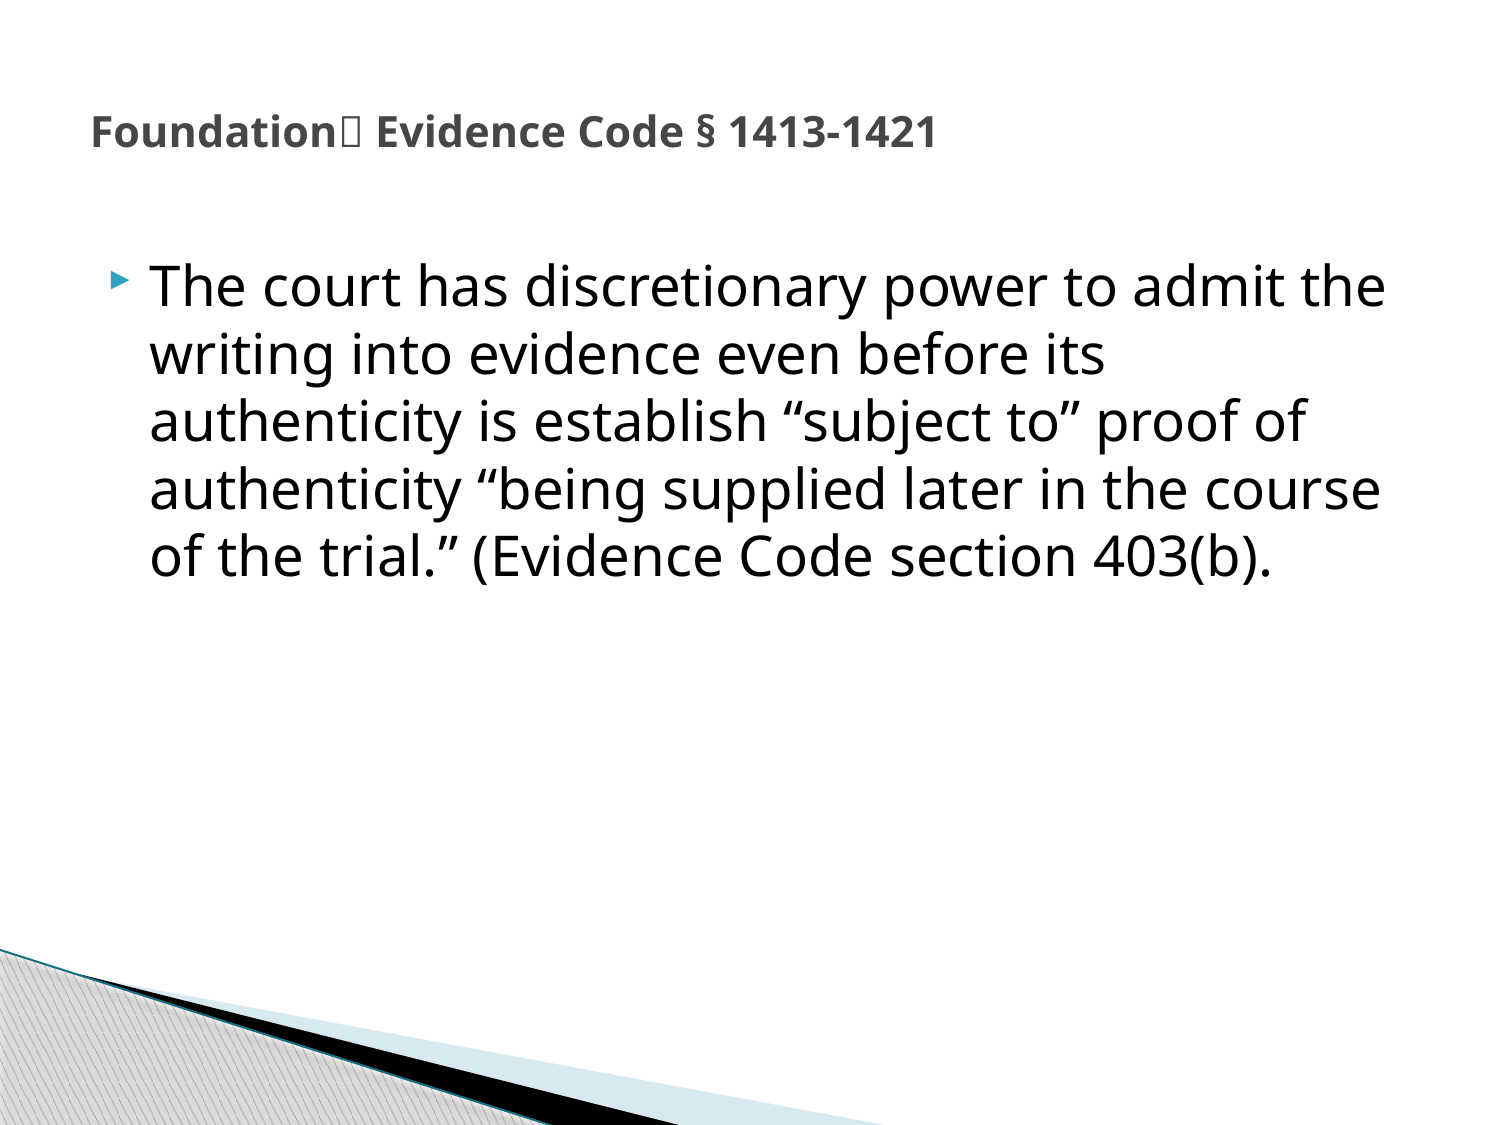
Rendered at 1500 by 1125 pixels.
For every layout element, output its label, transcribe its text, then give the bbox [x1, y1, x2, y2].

title Foundation Evidence Code § 1413-1421 [75, 45, 1425, 233]
list The court has discretionary power to admit the writing into evidence even before its authenticity is establish “subject to” proof of authenticity “being supplied later in the course of the trial.” (Evidence Code section 403(b). [75, 243, 1425, 986]
